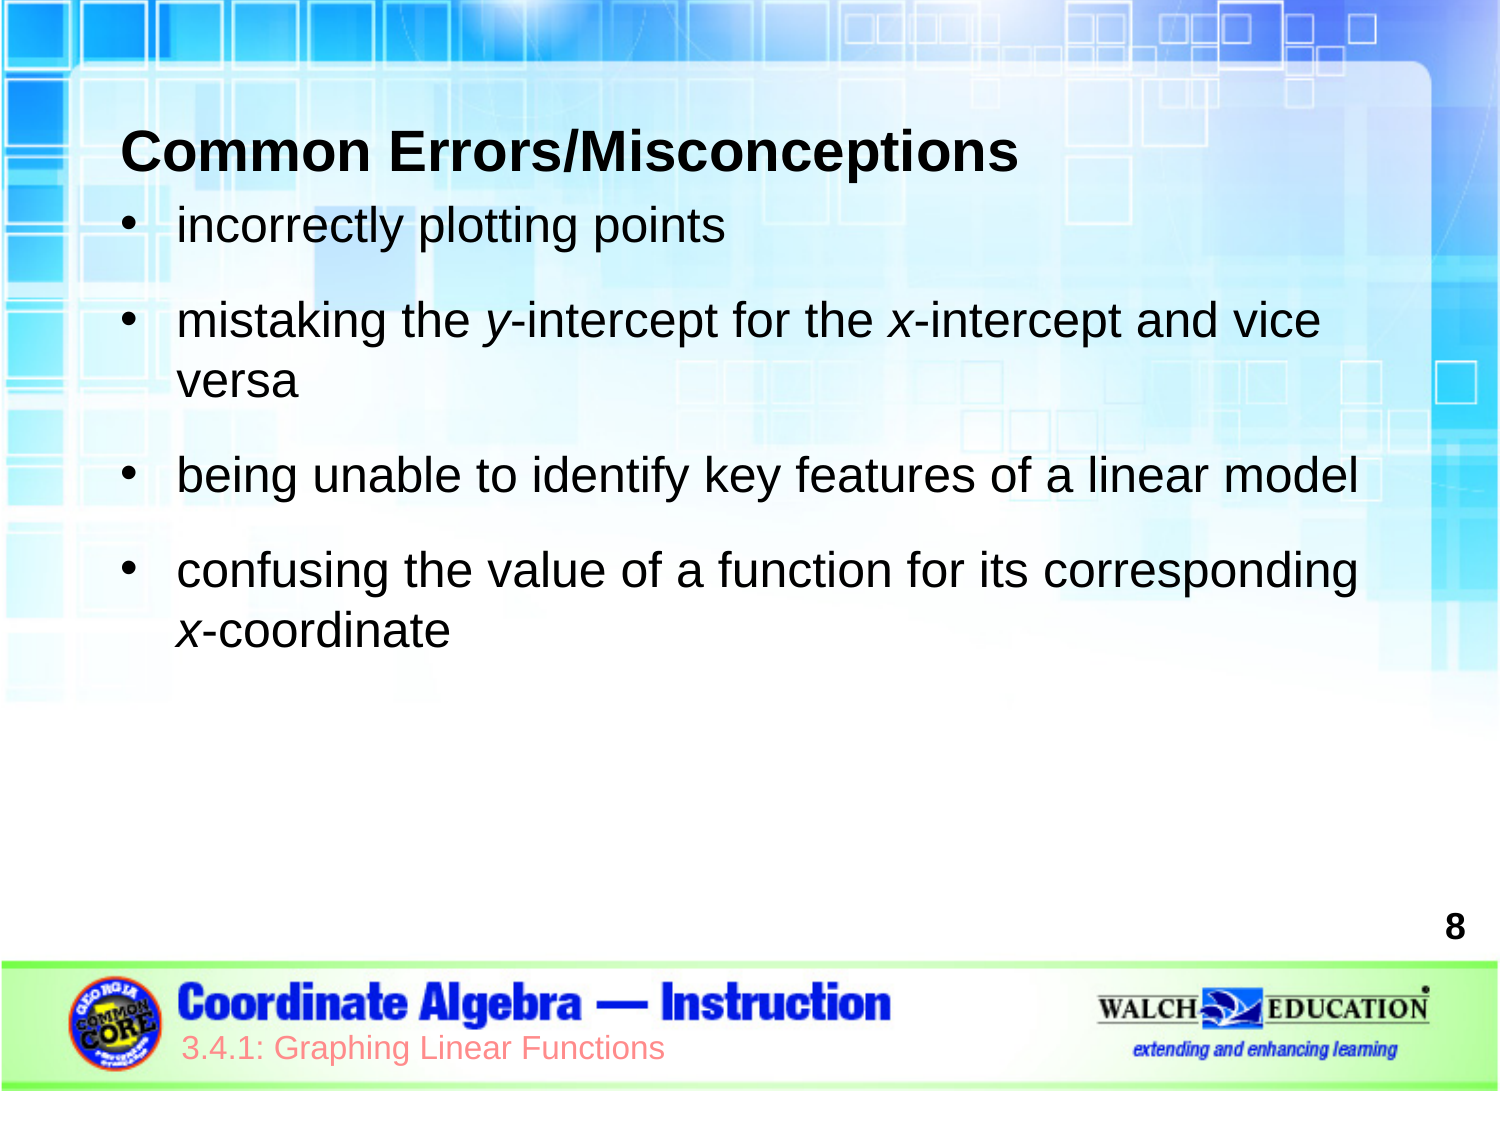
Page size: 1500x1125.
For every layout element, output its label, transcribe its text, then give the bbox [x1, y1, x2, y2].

slide_number 8 [1361, 901, 1481, 949]
subtitle Common Errors/Misconceptions incorrectly plotting points mistaking the y-intercept for the x-intercept and vice versa being unable to identify key features of a linear model confusing the value of a function for its corresponding x-coordinate [105, 105, 1394, 925]
footer 3.4.1: Graphing Linear Functions [166, 1024, 1080, 1069]
picture [1, 0, 1500, 1091]
